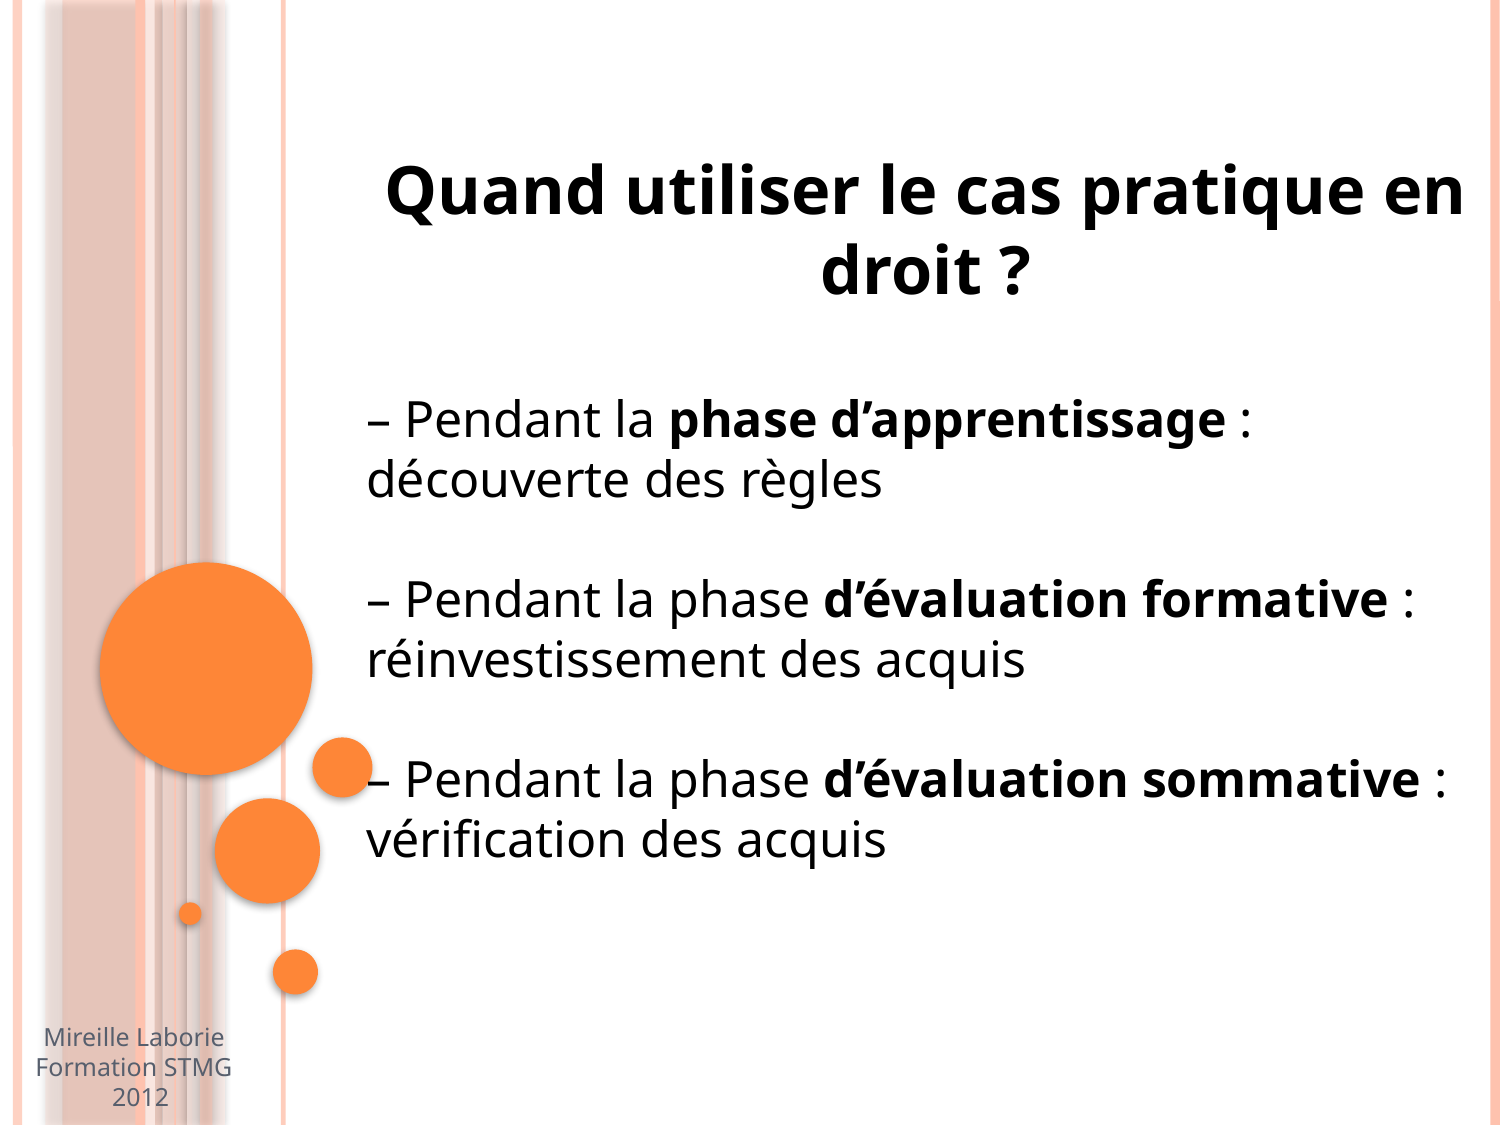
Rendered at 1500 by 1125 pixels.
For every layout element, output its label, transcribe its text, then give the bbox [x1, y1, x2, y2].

footer Mireille Laborie Formation STMG 2012 [0, 1007, 282, 1125]
text_box Quand utiliser le cas pratique en droit ? – Pendant la phase d’apprentissage : découverte des règles – Pendant la phase d’évaluation formative : réinvestissement des acquis – Pendant la phase d’évaluation sommative : vérification des acquis [351, 140, 1500, 876]
